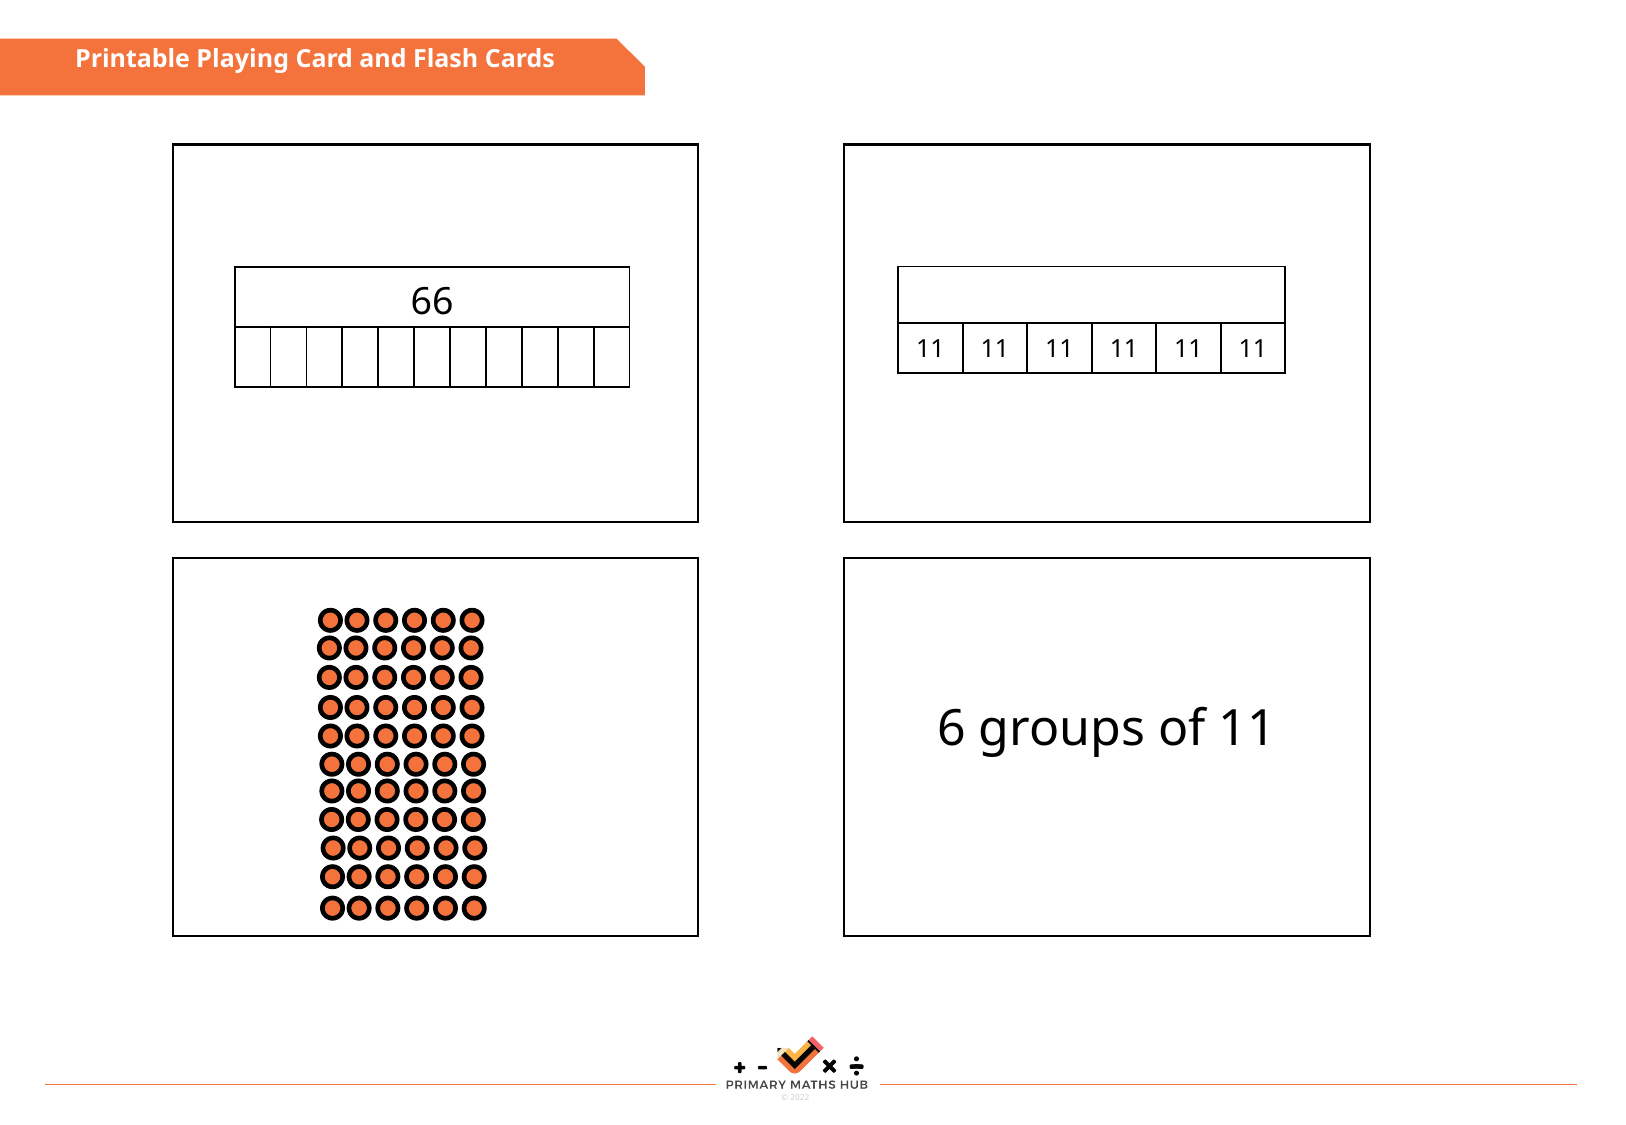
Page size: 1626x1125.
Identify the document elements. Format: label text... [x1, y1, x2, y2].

table_cell [236, 328, 270, 386]
text_box [376, 753, 399, 776]
table_header [899, 267, 1284, 322]
text_box [404, 753, 428, 776]
text_box [345, 724, 369, 748]
text_box [320, 808, 343, 831]
text_box [347, 896, 371, 920]
text_box [172, 143, 699, 523]
text_box [373, 636, 396, 660]
table_cell 11 [1028, 324, 1091, 372]
text_box © 2022 [720, 1084, 870, 1110]
table_cell 11 [964, 324, 1026, 372]
text_box [432, 696, 455, 719]
text_box [432, 609, 455, 632]
text_box [402, 666, 425, 689]
text_box [434, 896, 457, 920]
text_box 6 groups of 11 [844, 688, 1370, 763]
table_cell 11 [899, 324, 962, 372]
text_box [376, 865, 400, 888]
table_cell 11 [1157, 324, 1220, 372]
picture [722, 1034, 872, 1094]
text_box [347, 808, 370, 831]
text_box [375, 808, 399, 831]
table_cell [379, 328, 413, 386]
text_box [345, 696, 369, 719]
text_box [377, 836, 400, 860]
text_box [345, 609, 369, 632]
text_box [463, 896, 486, 920]
text_box [374, 609, 397, 632]
text_box [463, 836, 487, 860]
table_cell [559, 328, 593, 386]
text_box [406, 836, 429, 860]
text_box [462, 808, 485, 831]
text_box [320, 753, 344, 776]
text_box [460, 609, 484, 632]
text_box [344, 636, 368, 660]
text_box [347, 753, 370, 776]
text_box [402, 636, 425, 660]
text_box [320, 779, 344, 803]
text_box Printable Playing Card and Flash Cards [0, 37, 646, 97]
table_cell [271, 328, 306, 386]
text_box [459, 666, 483, 689]
text_box [376, 779, 399, 803]
text_box [433, 808, 456, 831]
text_box [403, 609, 426, 632]
text_box [431, 636, 454, 660]
text_box [347, 779, 370, 803]
text_box [433, 779, 457, 803]
text_box [318, 666, 341, 689]
text_box [460, 696, 484, 719]
text_box [403, 724, 426, 748]
table_cell [307, 328, 341, 386]
text_box [376, 896, 400, 920]
table_cell [343, 328, 377, 386]
text_box [462, 779, 485, 803]
table_cell 11 [1222, 324, 1284, 372]
text_box [319, 696, 342, 719]
text_box [348, 836, 371, 860]
text_box [432, 724, 455, 748]
table_cell [451, 328, 485, 386]
text_box [433, 753, 457, 776]
text_box [843, 143, 1371, 523]
text_box [319, 609, 342, 632]
text_box [405, 865, 428, 888]
table_cell [595, 328, 629, 386]
text_box [318, 636, 341, 660]
text_box [431, 666, 454, 689]
text_box [405, 896, 428, 920]
table_header 66 [236, 268, 629, 326]
text_box [319, 724, 342, 748]
text_box [462, 753, 485, 776]
table_cell 11 [1093, 324, 1155, 372]
text_box [459, 636, 483, 660]
text_box [321, 896, 344, 920]
text_box [404, 779, 428, 803]
text_box [374, 724, 397, 748]
text_box [403, 696, 426, 719]
text_box [374, 696, 397, 719]
text_box [321, 865, 344, 888]
text_box [463, 865, 486, 888]
text_box [344, 666, 368, 689]
text_box [373, 666, 396, 689]
text_box [843, 557, 1371, 937]
text_box [321, 836, 345, 860]
table_cell [523, 328, 557, 386]
table_cell [487, 328, 521, 386]
text_box [434, 865, 457, 888]
text_box [172, 557, 699, 937]
text_box [434, 836, 458, 860]
table_cell [415, 328, 449, 386]
text_box [347, 865, 371, 888]
text_box [404, 808, 428, 831]
text_box [460, 724, 484, 748]
